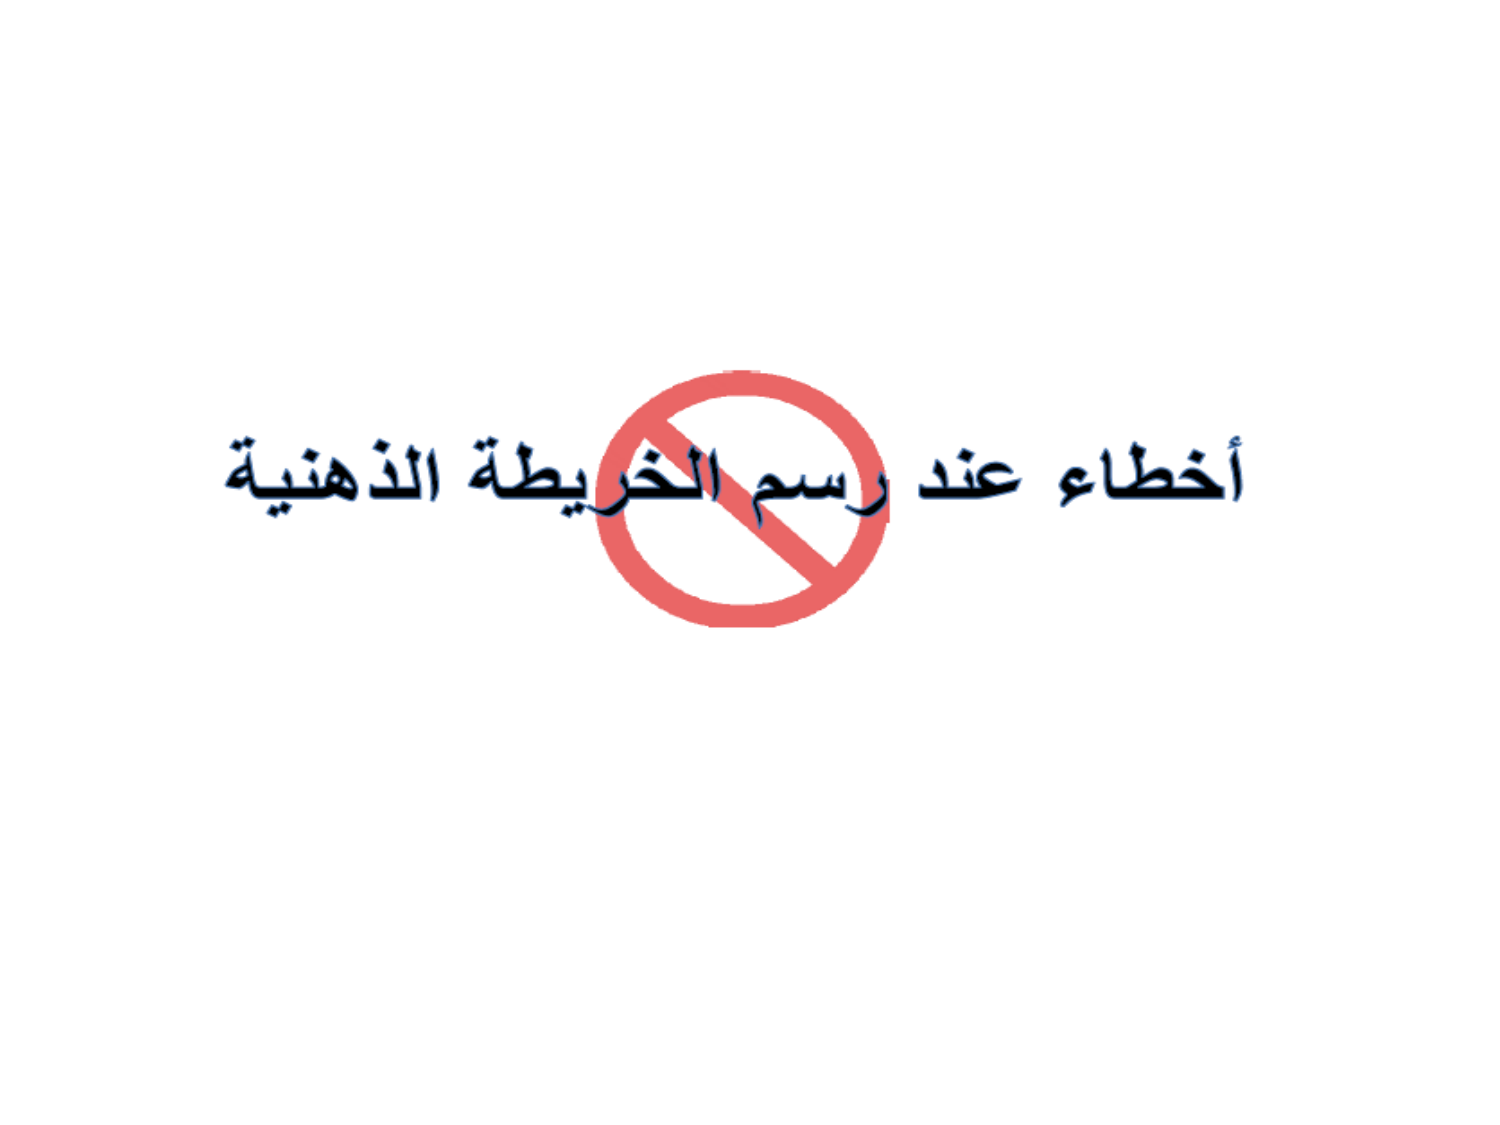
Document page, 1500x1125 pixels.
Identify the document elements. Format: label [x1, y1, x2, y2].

list [0, 54, 1459, 1006]
